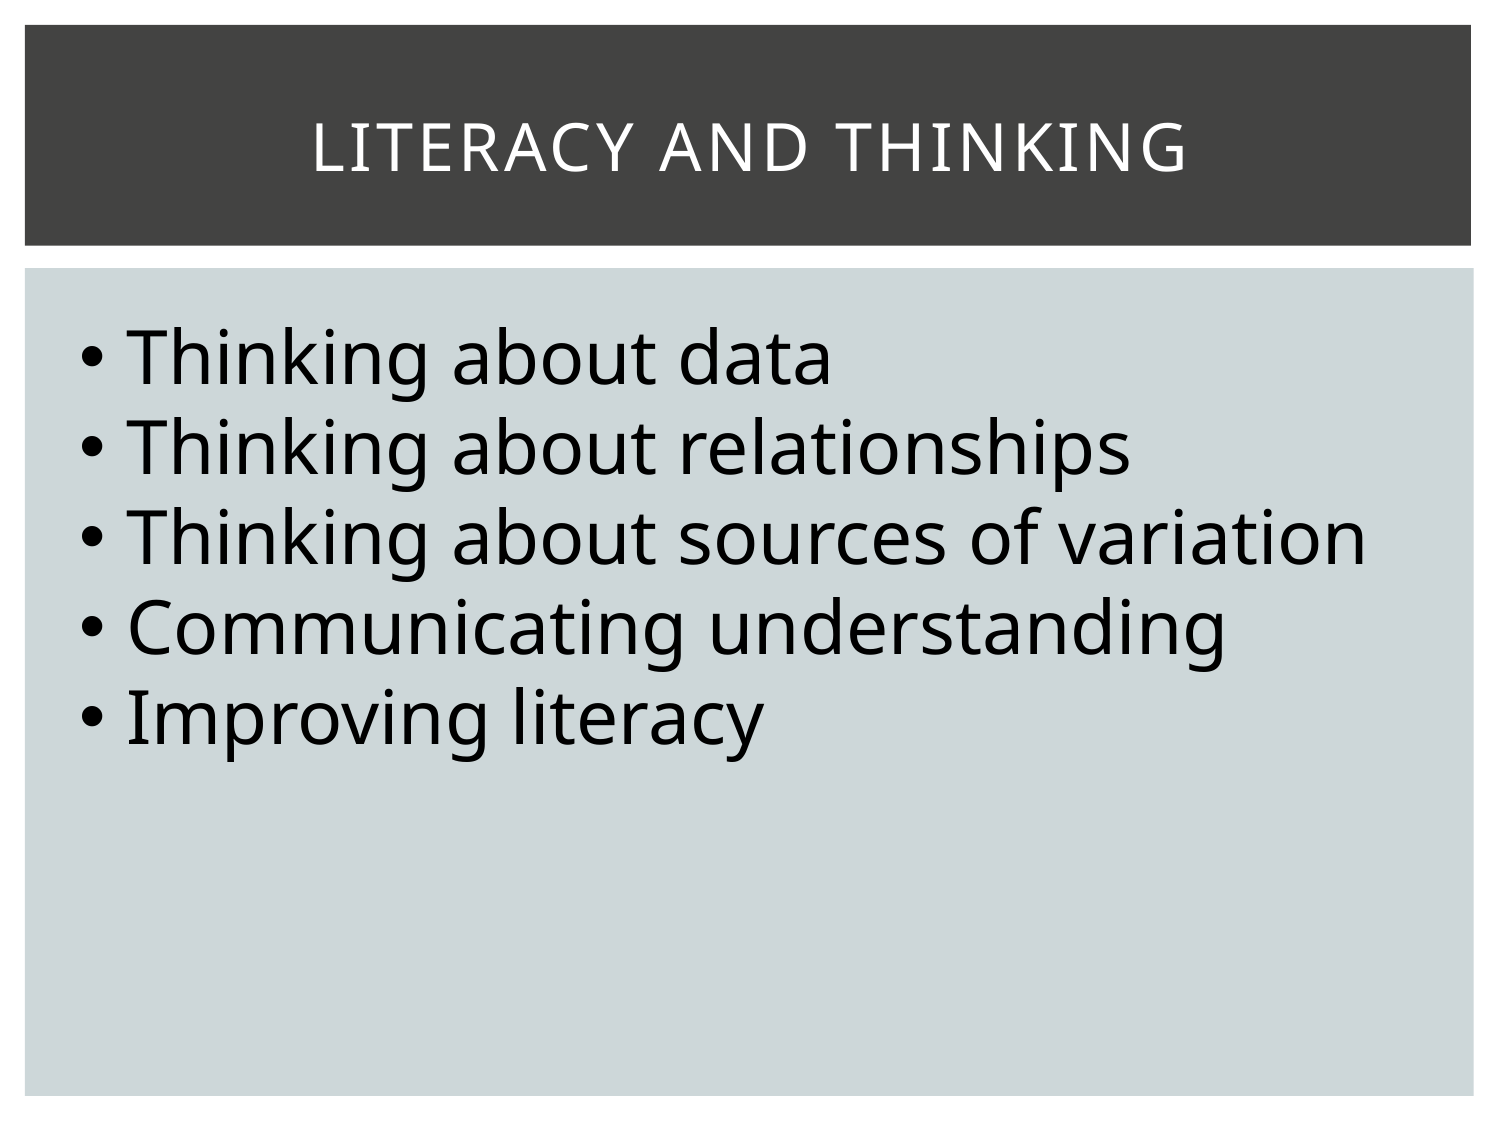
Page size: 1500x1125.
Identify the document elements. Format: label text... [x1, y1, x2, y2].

text_box Thinking about data Thinking about relationships Thinking about sources of variation Communicating understanding Improving literacy [64, 302, 1424, 768]
title Literacy and thinking [62, 58, 1438, 232]
